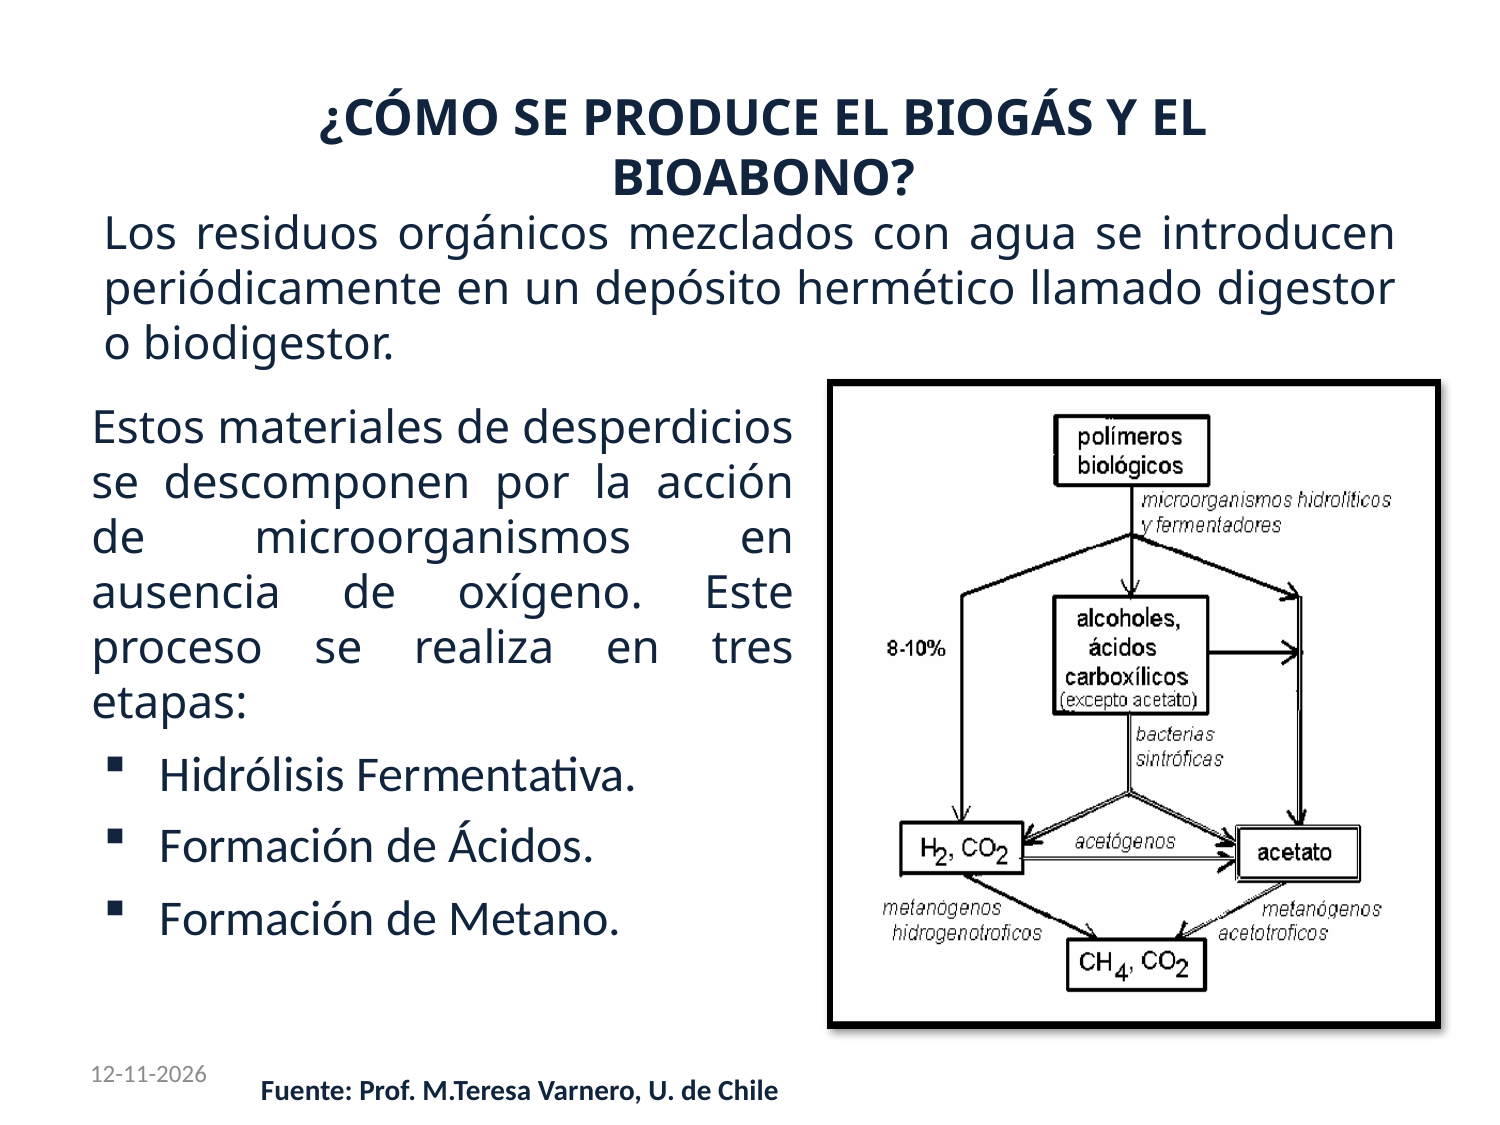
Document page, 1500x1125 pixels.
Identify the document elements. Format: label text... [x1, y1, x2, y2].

text_box Estos materiales de desperdicios se descomponen por la acción de microorganismos en ausencia de oxígeno. Este proceso se realiza en tres etapas: [76, 390, 809, 736]
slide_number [75, 1042, 425, 1103]
text_box Hidrólisis Fermentativa. Formación de Ácidos. Formación de Metano. [88, 736, 703, 953]
text_box Los residuos orgánicos mezclados con agua se introducen periódicamente en un depósito hermético llamado digestor o biodigestor. [88, 196, 1412, 377]
text_box ¿CÓMO SE PRODUCE EL BIOGÁS Y EL BIOABONO? [171, 78, 1356, 196]
text_box Fuente: Prof. M.Teresa Varnero, U. de Chile [246, 1064, 1231, 1114]
picture [832, 385, 1436, 1024]
